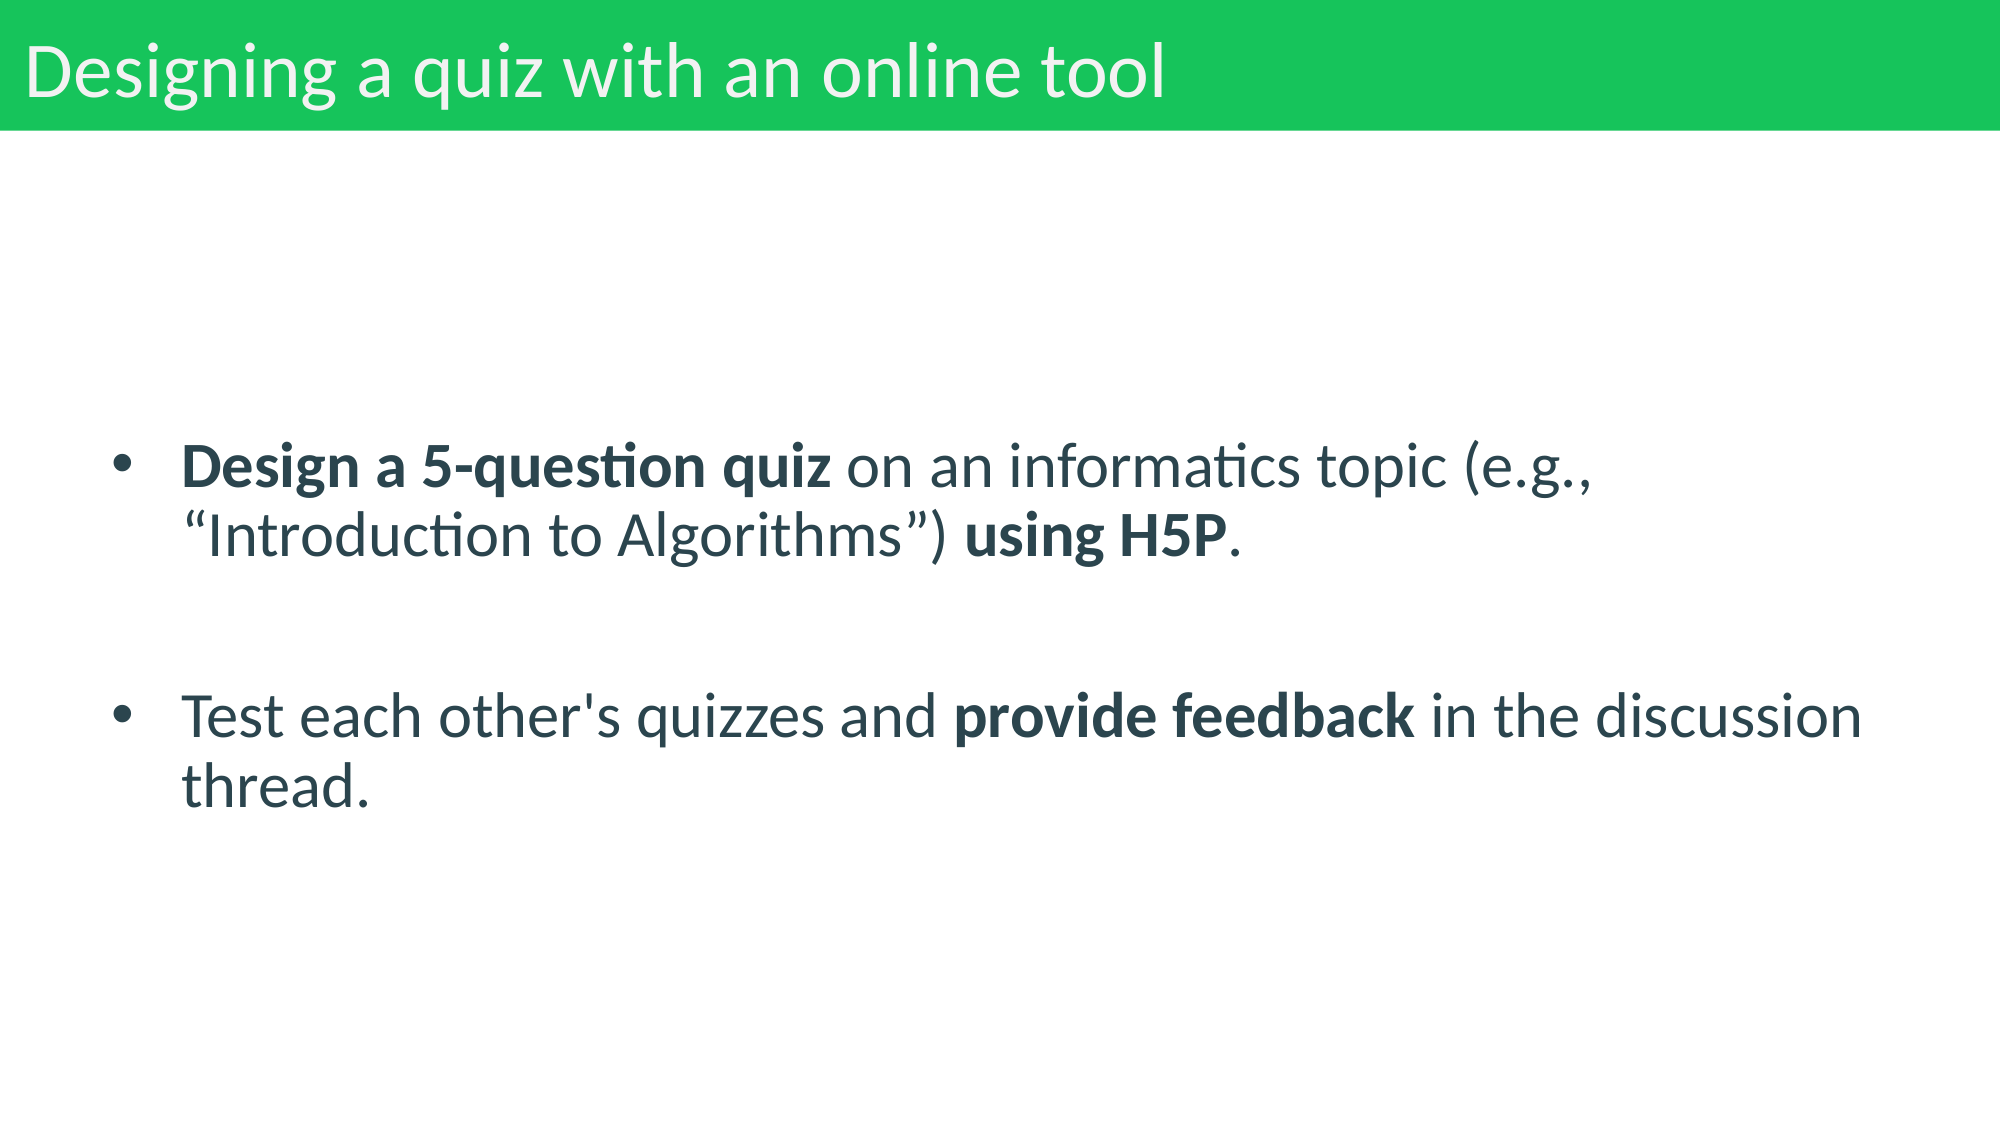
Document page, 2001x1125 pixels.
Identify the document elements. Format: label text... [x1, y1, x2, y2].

list Design a 5-question quiz on an informatics topic (e.g., “Introduction to Algorithms”) using H5P. Test each other's quizzes and provide feedback in the discussion thread. [16, 144, 1976, 1108]
title Designing a quiz with an online tool [16, 13, 1976, 131]
